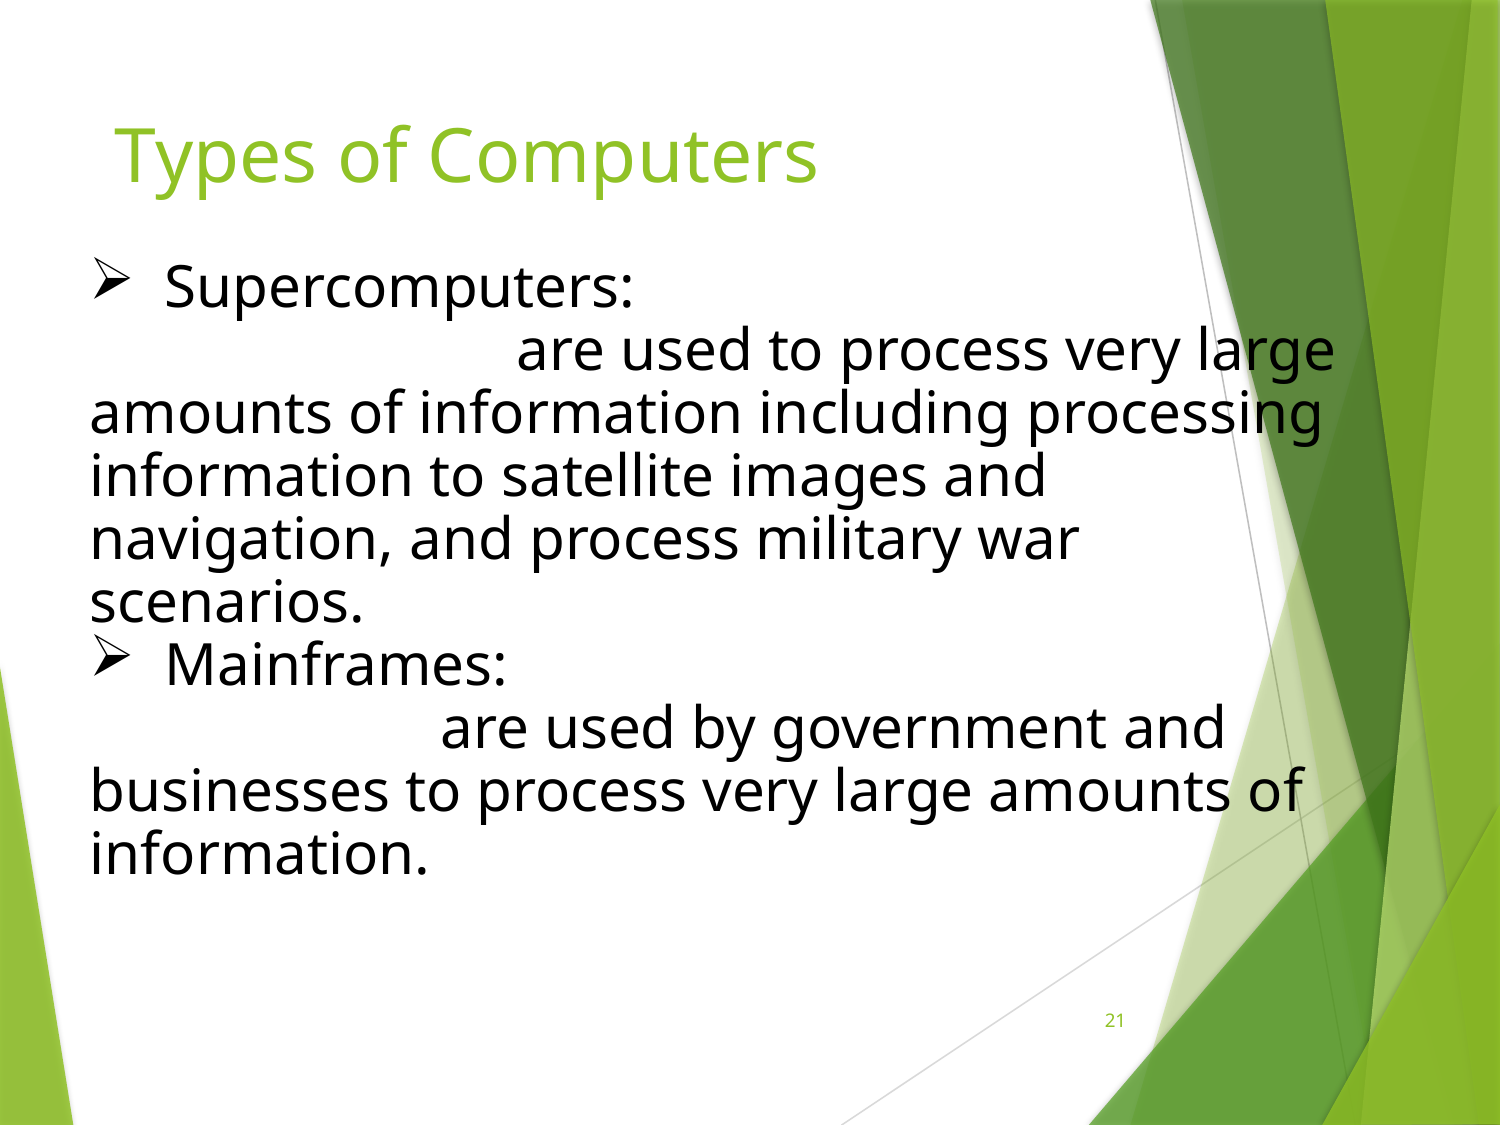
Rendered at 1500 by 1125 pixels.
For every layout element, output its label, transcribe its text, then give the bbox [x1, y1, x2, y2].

title Types of Computers [99, 99, 1142, 249]
text_box Supercomputers: are used to process very large amounts of information including processing information to satellite images and navigation, and process military war scenarios. Mainframes: are used by government and businesses to process very large amounts of information. [74, 249, 1363, 895]
slide_number 21 [1057, 991, 1142, 1051]
